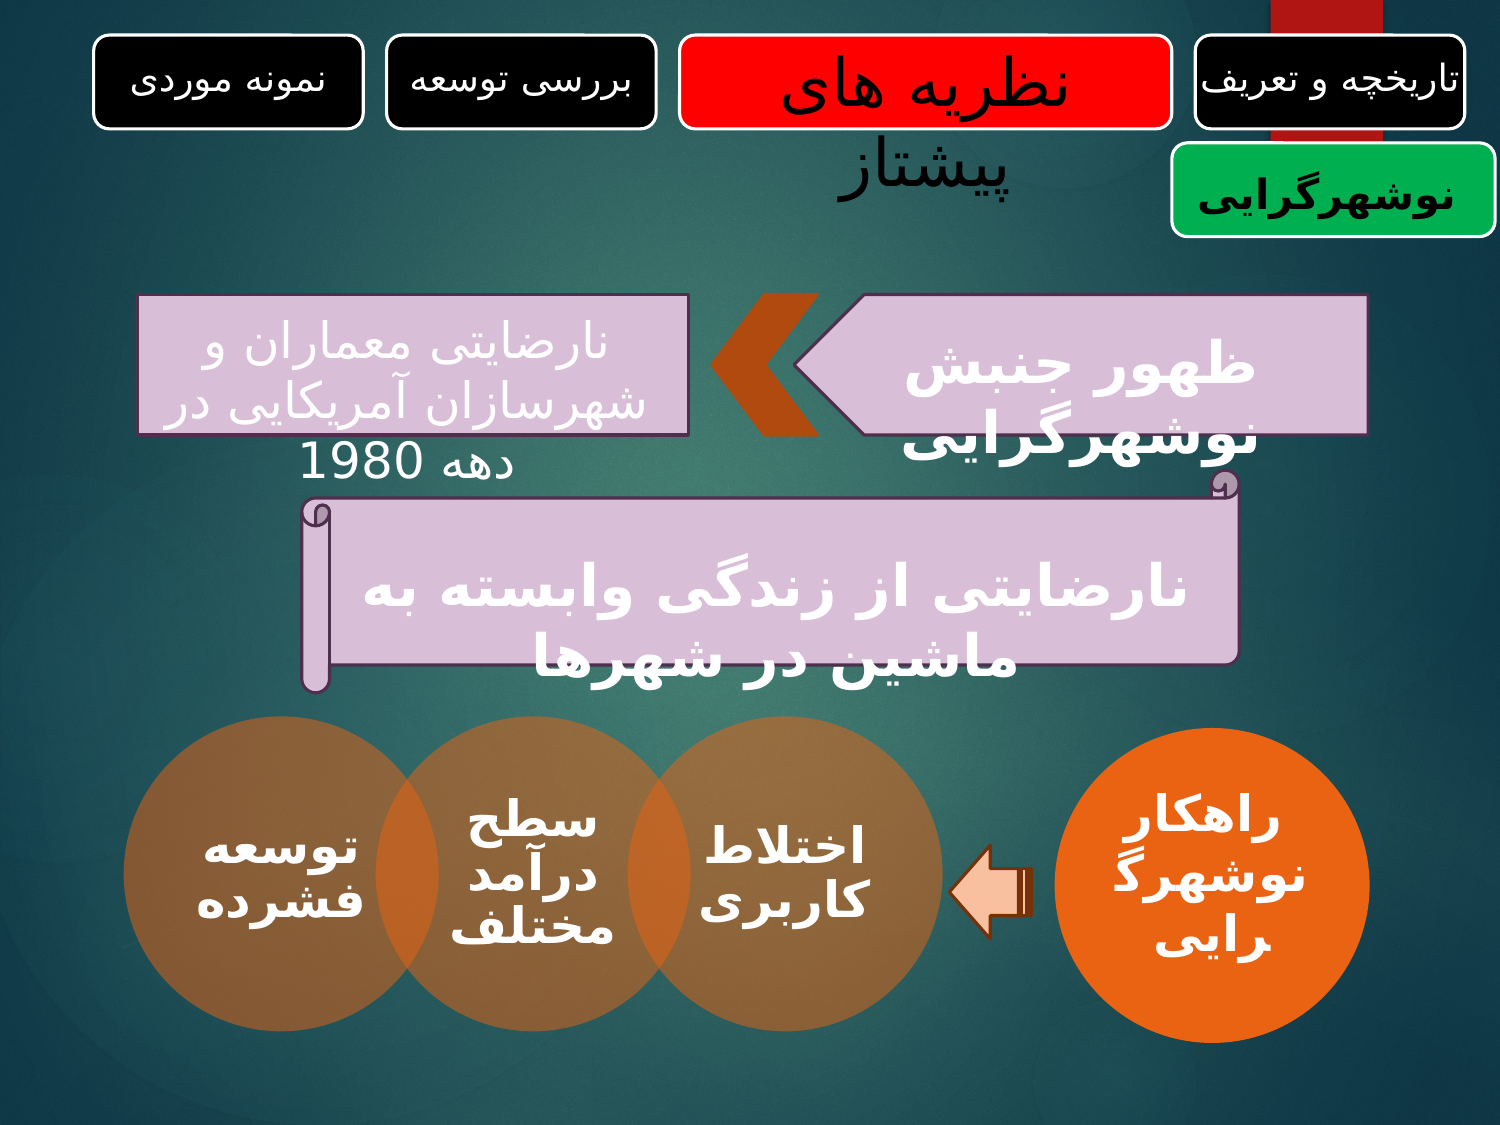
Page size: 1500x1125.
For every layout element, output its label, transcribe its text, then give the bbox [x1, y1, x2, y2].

text_box نارضایتی معماران و شهرسازان آمریکایی در دهه 1980 [121, 300, 693, 496]
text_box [93, 716, 973, 1032]
text_box نارضایتی از زندگی وابسته به ماشین در شهرها [301, 540, 1251, 696]
text_box ظهور جنبش نوشهرگرایی [793, 317, 1369, 473]
text_box [1194, 33, 1466, 46]
text_box [977, 843, 1033, 941]
text_box [136, 293, 690, 300]
text_box [300, 468, 1241, 684]
text_box تاریخچه و تعریف [1171, 46, 1489, 107]
text_box نظریه های پیشتاز [703, 32, 1149, 208]
text_box نمونه موردی [93, 46, 364, 107]
text_box [839, 292, 1370, 436]
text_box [1054, 727, 1370, 1044]
text_box [92, 33, 365, 131]
text_box نوشهرگرایی [1176, 160, 1477, 226]
text_box [1170, 141, 1497, 239]
text_box [1193, 107, 1467, 131]
text_box [710, 292, 819, 437]
text_box بررسی توسعه [386, 46, 657, 107]
text_box [385, 33, 658, 131]
text_box [1149, 33, 1174, 131]
text_box [677, 33, 703, 131]
